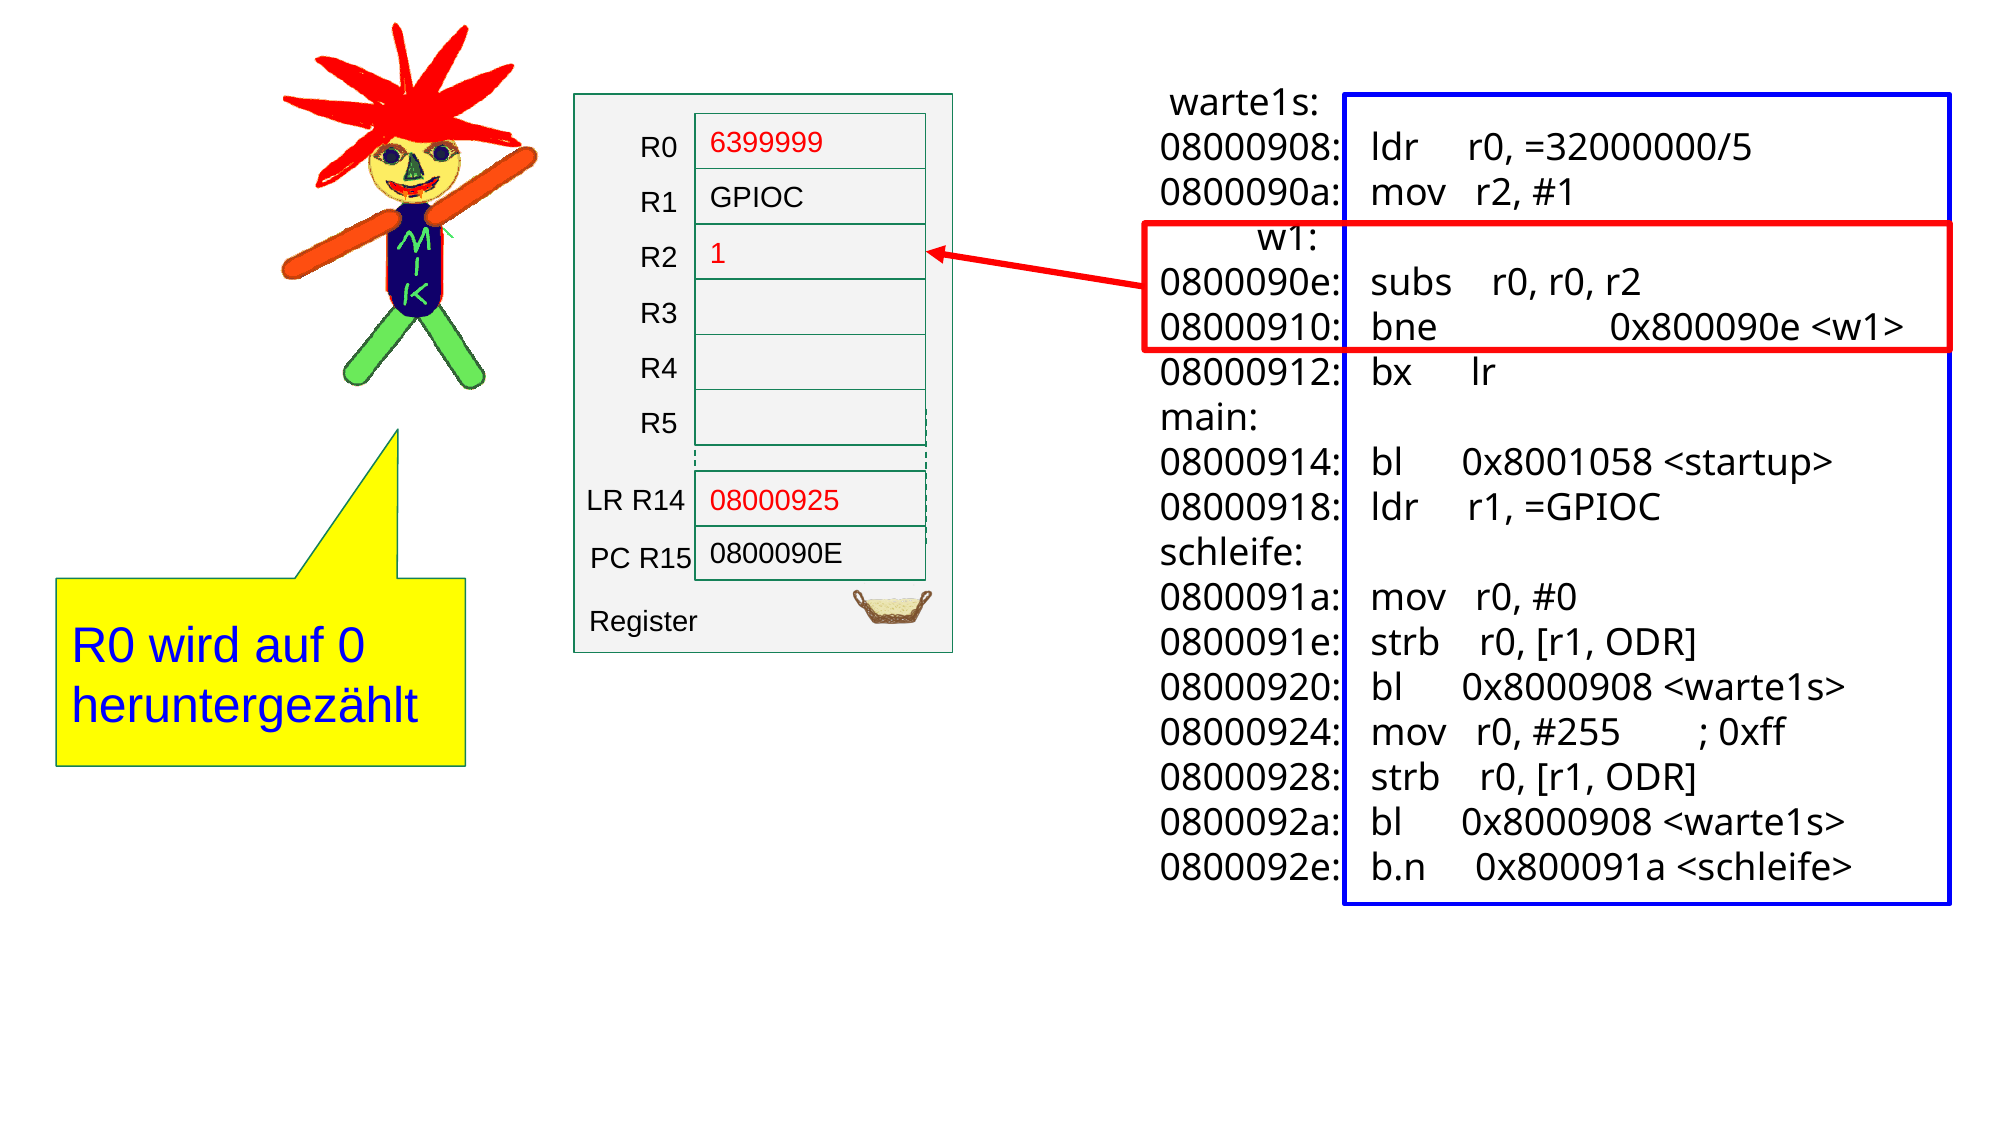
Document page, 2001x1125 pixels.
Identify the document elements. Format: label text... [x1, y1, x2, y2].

text_box [1344, 94, 1950, 223]
picture [254, 13, 554, 399]
text_box [1344, 350, 1950, 904]
text_box [1144, 223, 1950, 350]
text_box R0 wird auf 0 heruntergezählt [56, 429, 466, 767]
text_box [925, 251, 1145, 287]
text_box warte1s: 08000908: ldr r0, =32000000/5 0800090a: mov r2, #1 w1: 0800090e: subs r0, r0, r2 08000910: bne 0x800090e <w1> 08000912: bx lr main: 08000914: bl 0x8001058 <startup> 08000918: ldr r1, =GPIOC schleife: 0800091a: mov r0, #0 0800091e: strb r0, [r1, ODR] 08000920: bl 0x8000908 <warte1s> 08000924: mov r0, #255 ; 0xff 08000928: strb r0, [r1, ODR] 0800092a: bl 0x8000908 <warte1s> 0800092e: b.n 0x800091a <schleife> [1144, 70, 1950, 223]
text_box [573, 93, 953, 653]
text_box warte1s: 08000908: ldr r0, =32000000/5 0800090a: mov r2, #1 w1: 0800090e: subs r0, r0, r2 08000910: bne 0x800090e <w1> 08000912: bx lr main: 08000914: bl 0x8001058 <startup> 08000918: ldr r1, =GPIOC schleife: 0800091a: mov r0, #0 0800091e: strb r0, [r1, ODR] 08000920: bl 0x8000908 <warte1s> 08000924: mov r0, #255 ; 0xff 08000928: strb r0, [r1, ODR] 0800092a: bl 0x8000908 <warte1s> 0800092e: b.n 0x800091a <schleife> [1144, 350, 1344, 904]
